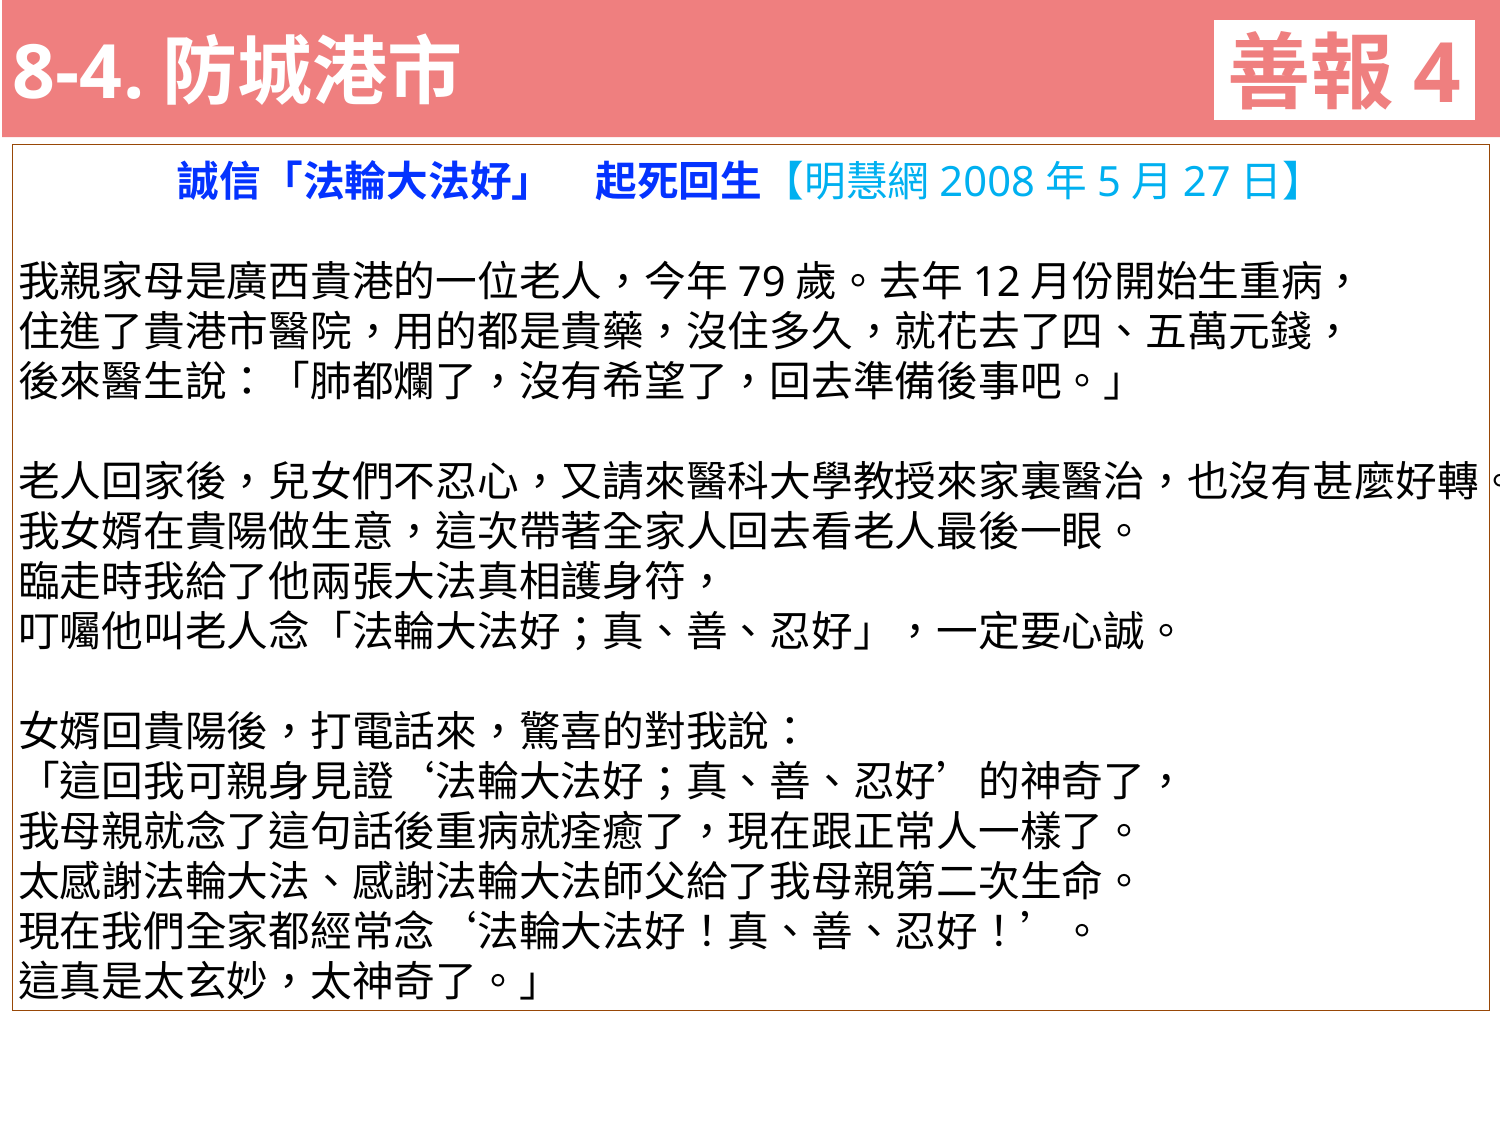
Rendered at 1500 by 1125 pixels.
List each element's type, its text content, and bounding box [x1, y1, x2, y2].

text_box 誠信「法輪大法好」 起死回生【明慧網2008年5月27日】 我親家母是廣西貴港的一位老人，今年79歲。去年12月份開始生重病， 住進了貴港市醫院，用的都是貴藥，沒住多久，就花去了四、五萬元錢， 後來醫生說：「肺都爛了，沒有希望了，回去準備後事吧。」 老人回家後，兒女們不忍心，又請來醫科大學教授來家裏醫治，也沒有甚麼好轉。我女婿在貴陽做生意，這次帶著全家人回去看老人最後一眼。 臨走時我給了他兩張大法真相護身符， 叮囑他叫老人念「法輪大法好；真、善、忍好」，一定要心誠。 女婿回貴陽後，打電話來，驚喜的對我說： 「這回我可親身見證‘法輪大法好；真、善、忍好’的神奇了， 我母親就念了這句話後重病就痊癒了，現在跟正常人一樣了。 太感謝法輪大法、感謝法輪大法師父給了我母親第二次生命。 現在我們全家都經常念‘法輪大法好！真、善、忍好！’。 這真是太玄妙，太神奇了。」 [12, 146, 1490, 1011]
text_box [1, 0, 1500, 138]
